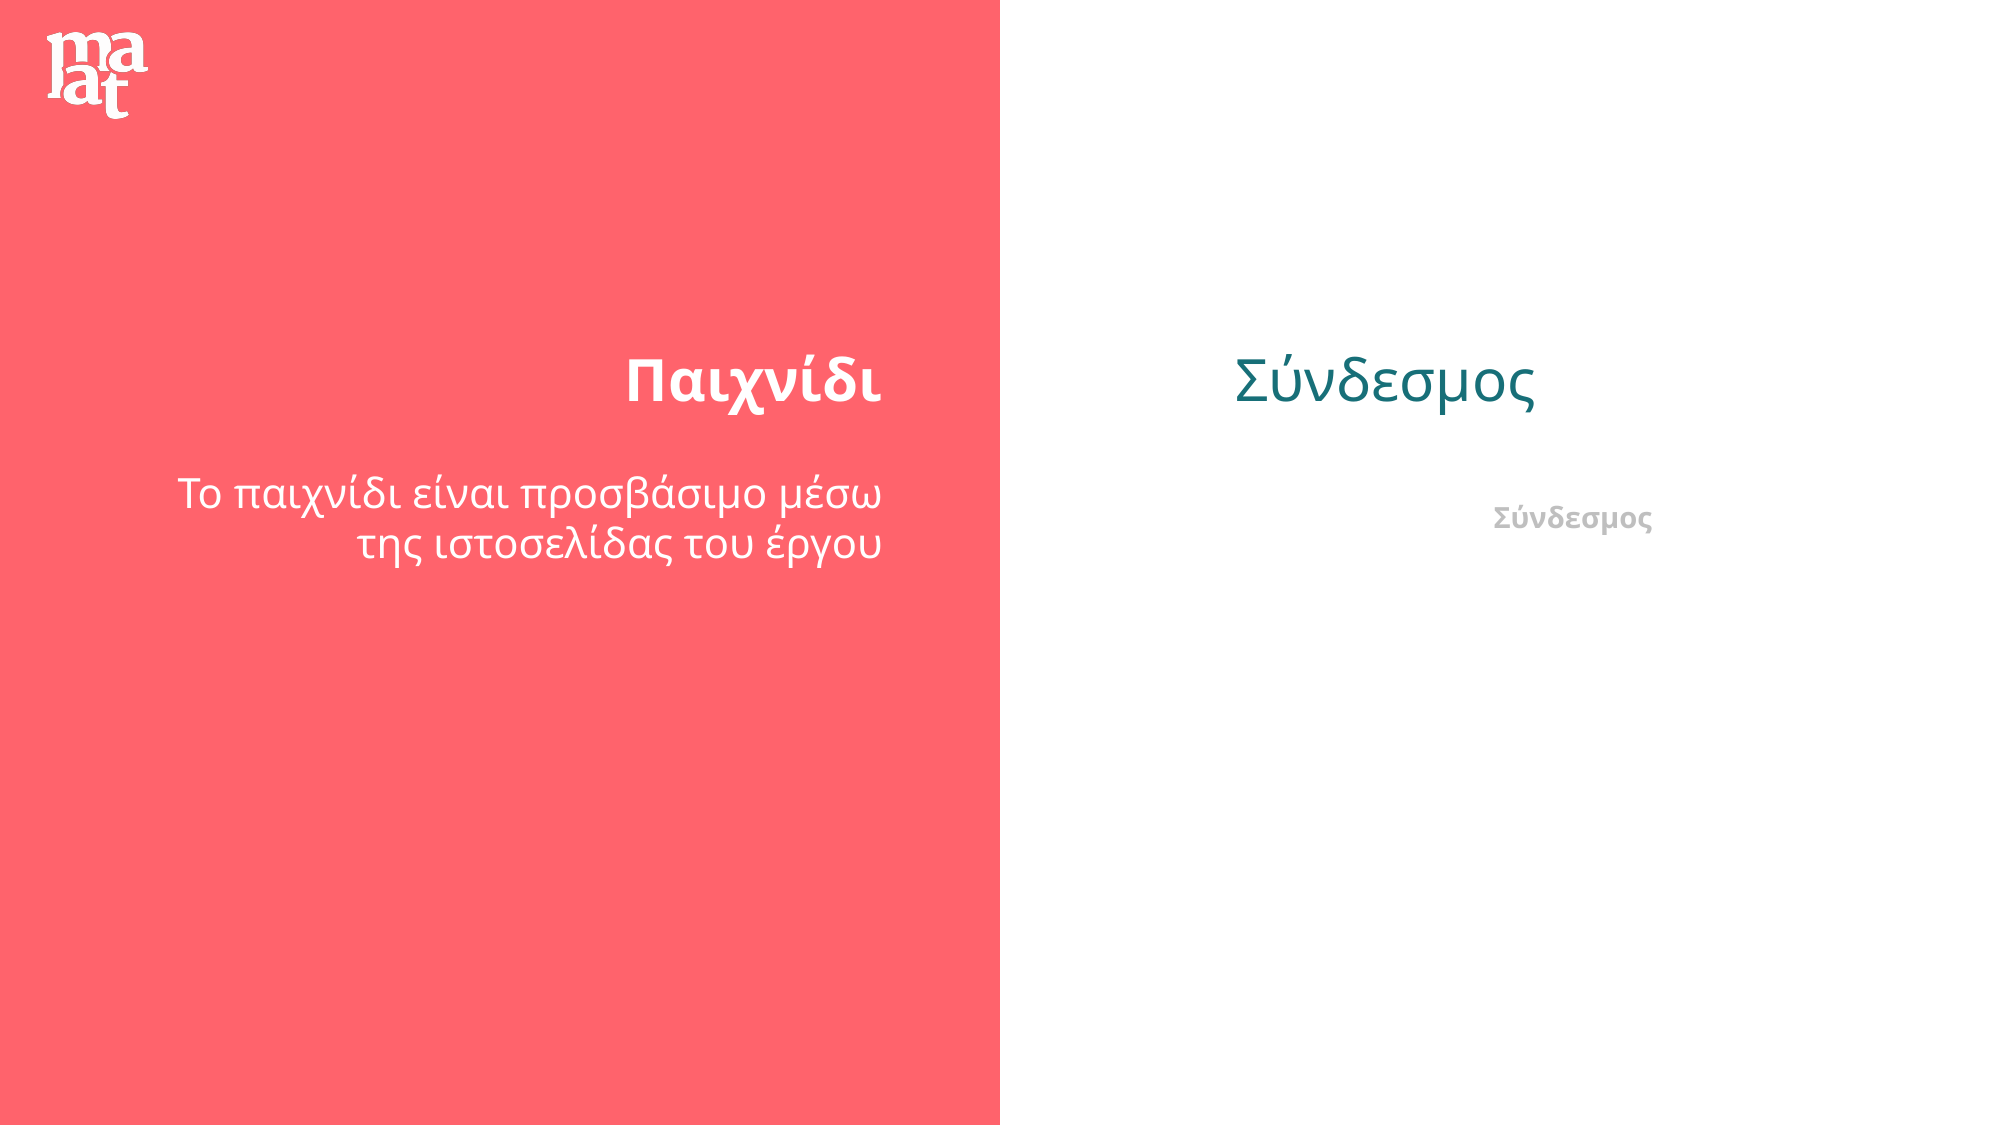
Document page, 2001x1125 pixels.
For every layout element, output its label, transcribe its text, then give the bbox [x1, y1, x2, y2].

text_box Το παιχνίδι είναι προσβάσιμο μέσω της ιστοσελίδας του έργου [147, 459, 898, 575]
text_box Παιχνίδι [220, 335, 898, 421]
text_box [0, 0, 1000, 1125]
text_box Σύνδεσμος [1220, 335, 1721, 421]
text_box [1220, 426, 1896, 617]
picture [47, 32, 148, 119]
